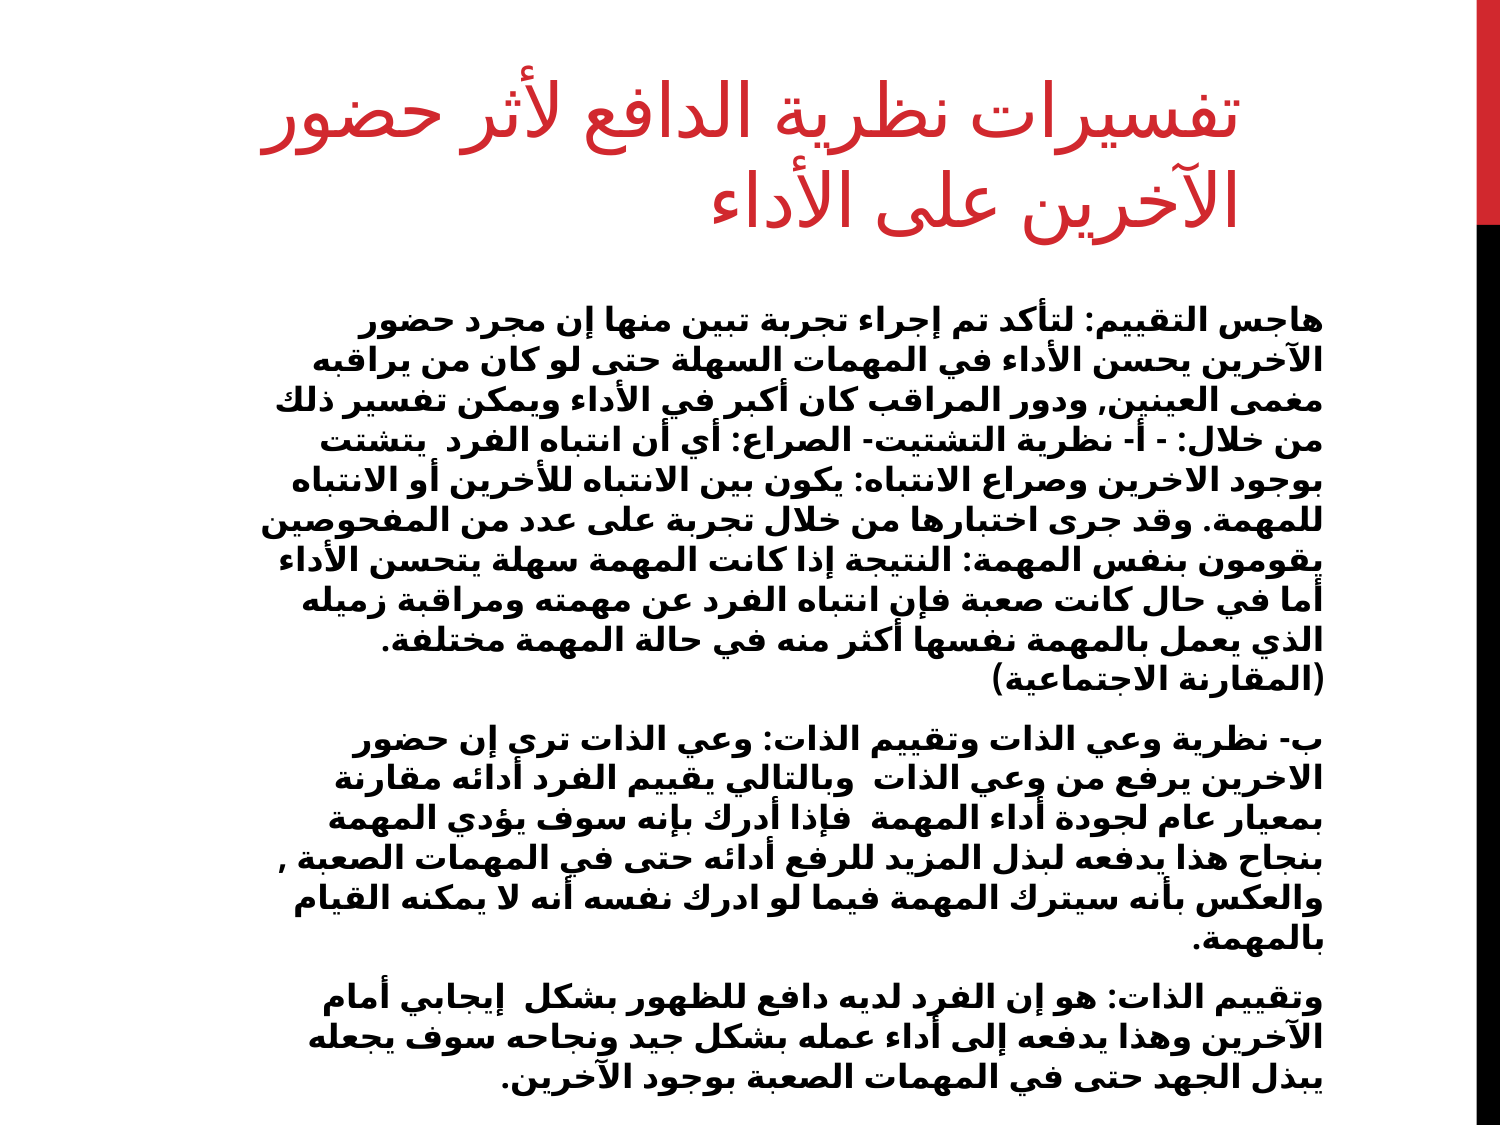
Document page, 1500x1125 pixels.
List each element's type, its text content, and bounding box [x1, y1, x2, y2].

title تفسيرات نظرية الدافع لأثر حضور الآخرين على الأداء [75, 25, 1258, 250]
list هاجس التقييم: لتأكد تم إجراء تجربة تبين منها إن مجرد حضور الآخرين يحسن الأداء في المهمات السهلة حتى لو كان من يراقبه مغمى العينين, ودور المراقب كان أكبر في الأداء ويمكن تفسير ذلك من خلال: - أ- نظرية التشتيت- الصراع: أي أن انتباه الفرد يتشتت بوجود الاخرين وصراع الانتباه: يكون بين الانتباه للأخرين أو الانتباه للمهمة. وقد جرى اختبارها من خلال تجربة على عدد من المفحوصين يقومون بنفس المهمة: النتيجة إذا كانت المهمة سهلة يتحسن الأداء أما في حال كانت صعبة فإن انتباه الفرد عن مهمته ومراقبة زميله الذي يعمل بالمهمة نفسها أكثر منه في حالة المهمة مختلفة.(المقارنة الاجتماعية) ب- نظرية وعي الذات وتقييم الذات: وعي الذات ترى إن حضور الاخرين يرفع من وعي الذات وبالتالي يقييم الفرد أدائه مقارنة بمعيار عام لجودة أداء المهمة فإذا أدرك بإنه سوف يؤدي المهمة بنجاح هذا يدفعه لبذل المزيد للرفع أدائه حتى في المهمات الصعبة , والعكس بأنه سيترك المهمة فيما لو ادرك نفسه أنه لا يمكنه القيام بالمهمة. وتقييم الذات: هو إن الفرد لديه دافع للظهور بشكل إيجابي أمام الآخرين وهذا يدفعه إلى أداء عمله بشكل جيد ونجاحه سوف يجعله يبذل الجهد حتى في المهمات الصعبة بوجود الآخرين. [225, 290, 1341, 1000]
